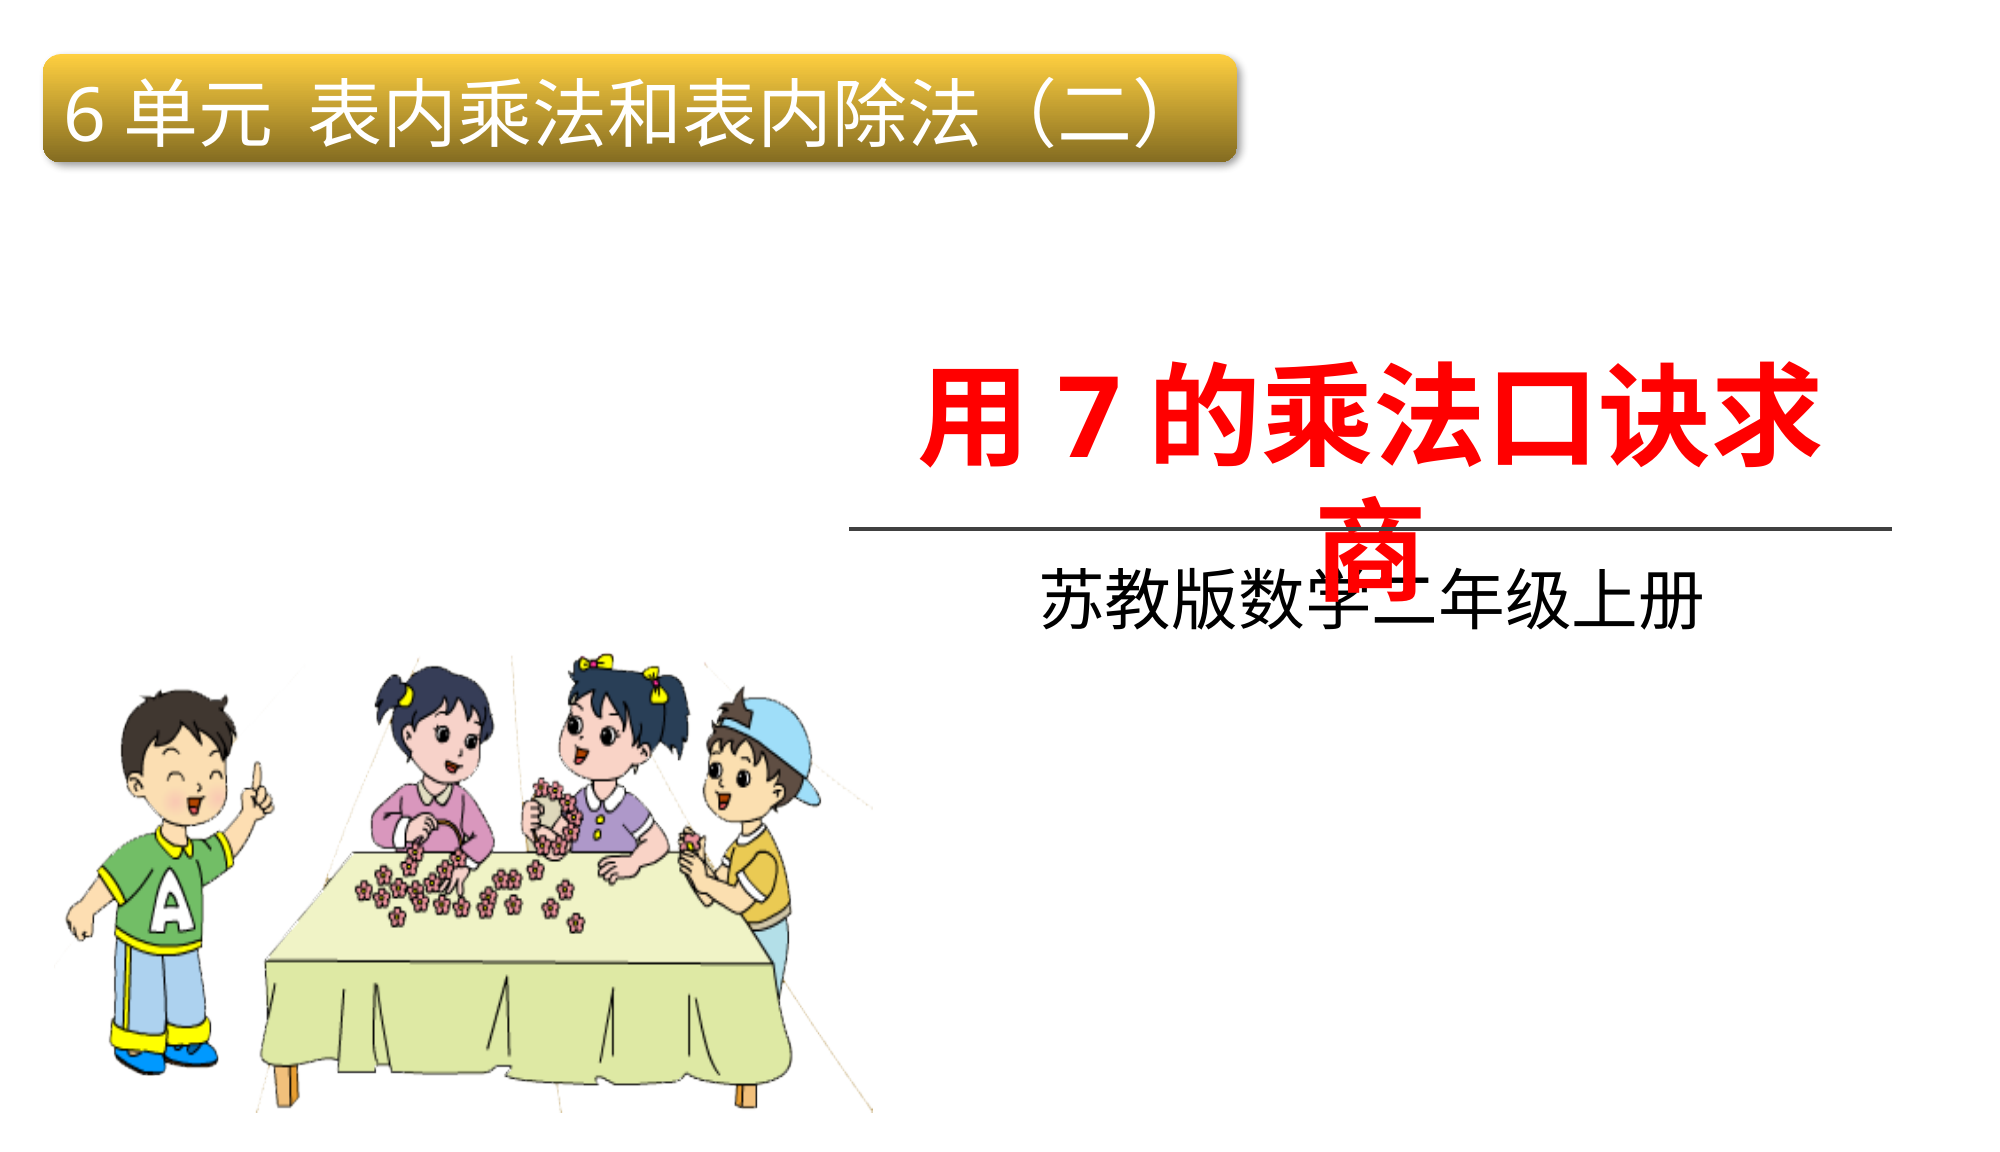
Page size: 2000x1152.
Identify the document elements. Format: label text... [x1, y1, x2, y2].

text_box 苏教版数学二年级上册 [1023, 620, 1721, 646]
picture [54, 646, 873, 1113]
text_box 用7的乘法口诀求商 [859, 347, 1886, 527]
text_box 6单元 表内乘法和表内除法（二） [42, 54, 1238, 163]
text_box 用7的乘法口诀求商 [859, 531, 1886, 620]
